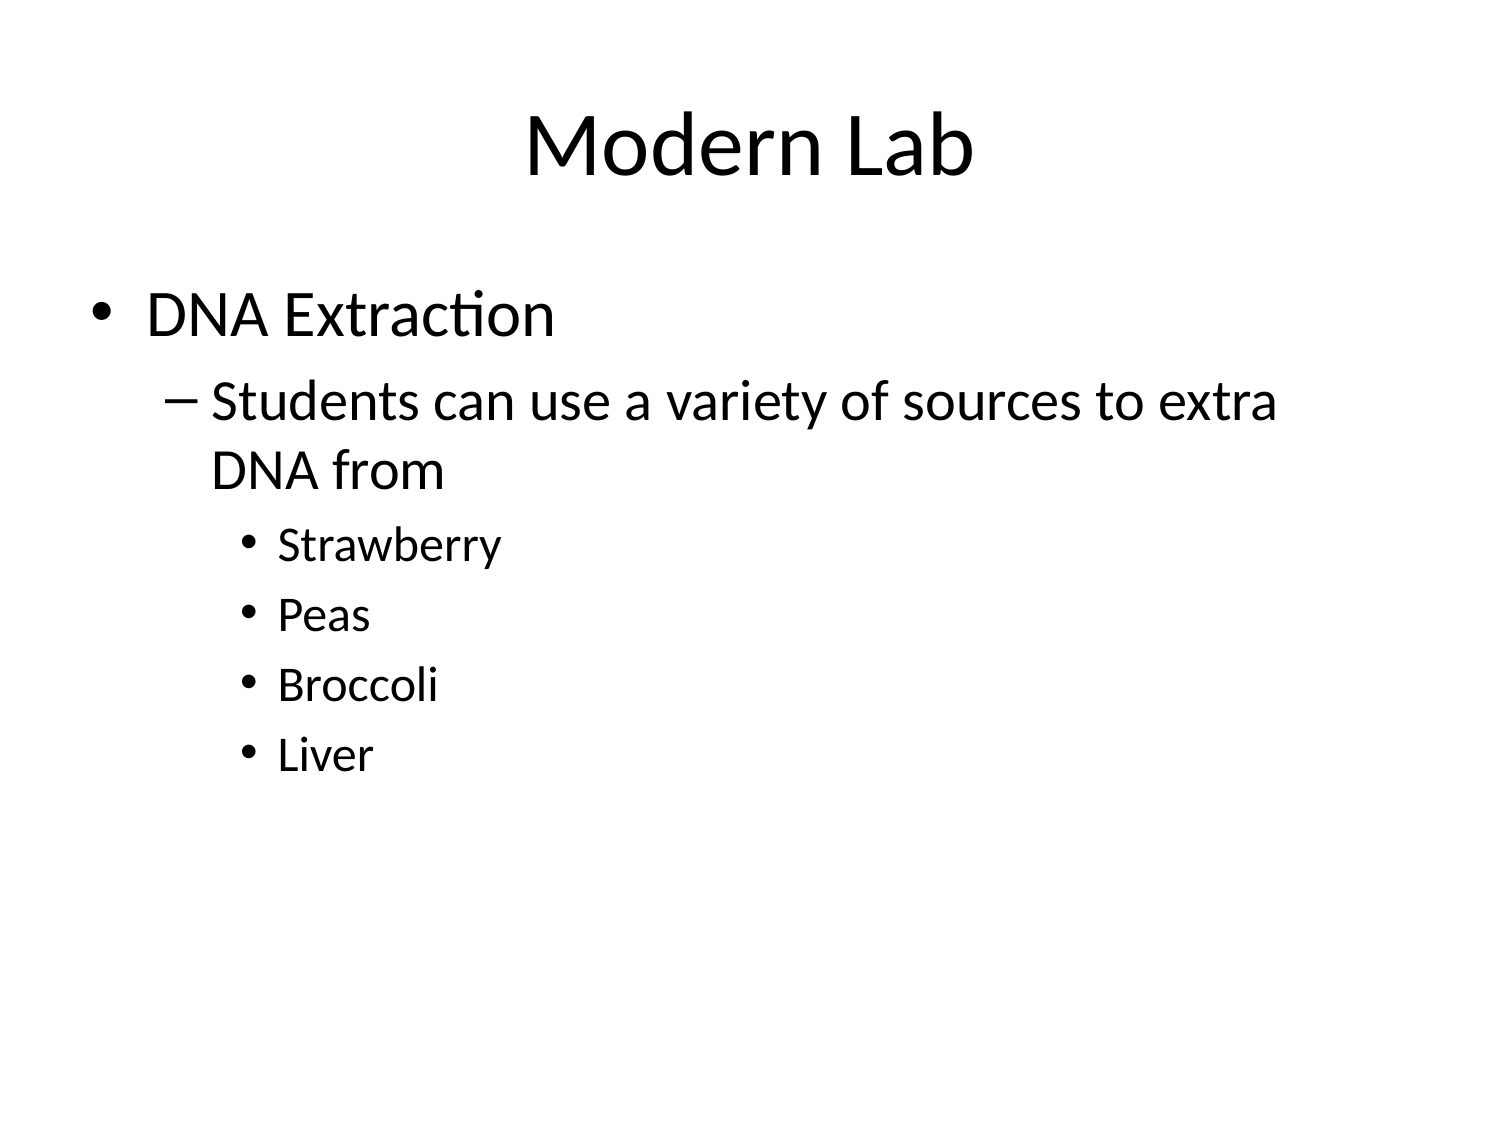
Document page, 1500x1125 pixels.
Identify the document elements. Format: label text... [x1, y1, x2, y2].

title Modern Lab [75, 45, 1425, 233]
list DNA Extraction Students can use a variety of sources to extra DNA from Strawberry Peas Broccoli Liver [75, 262, 1425, 1005]
